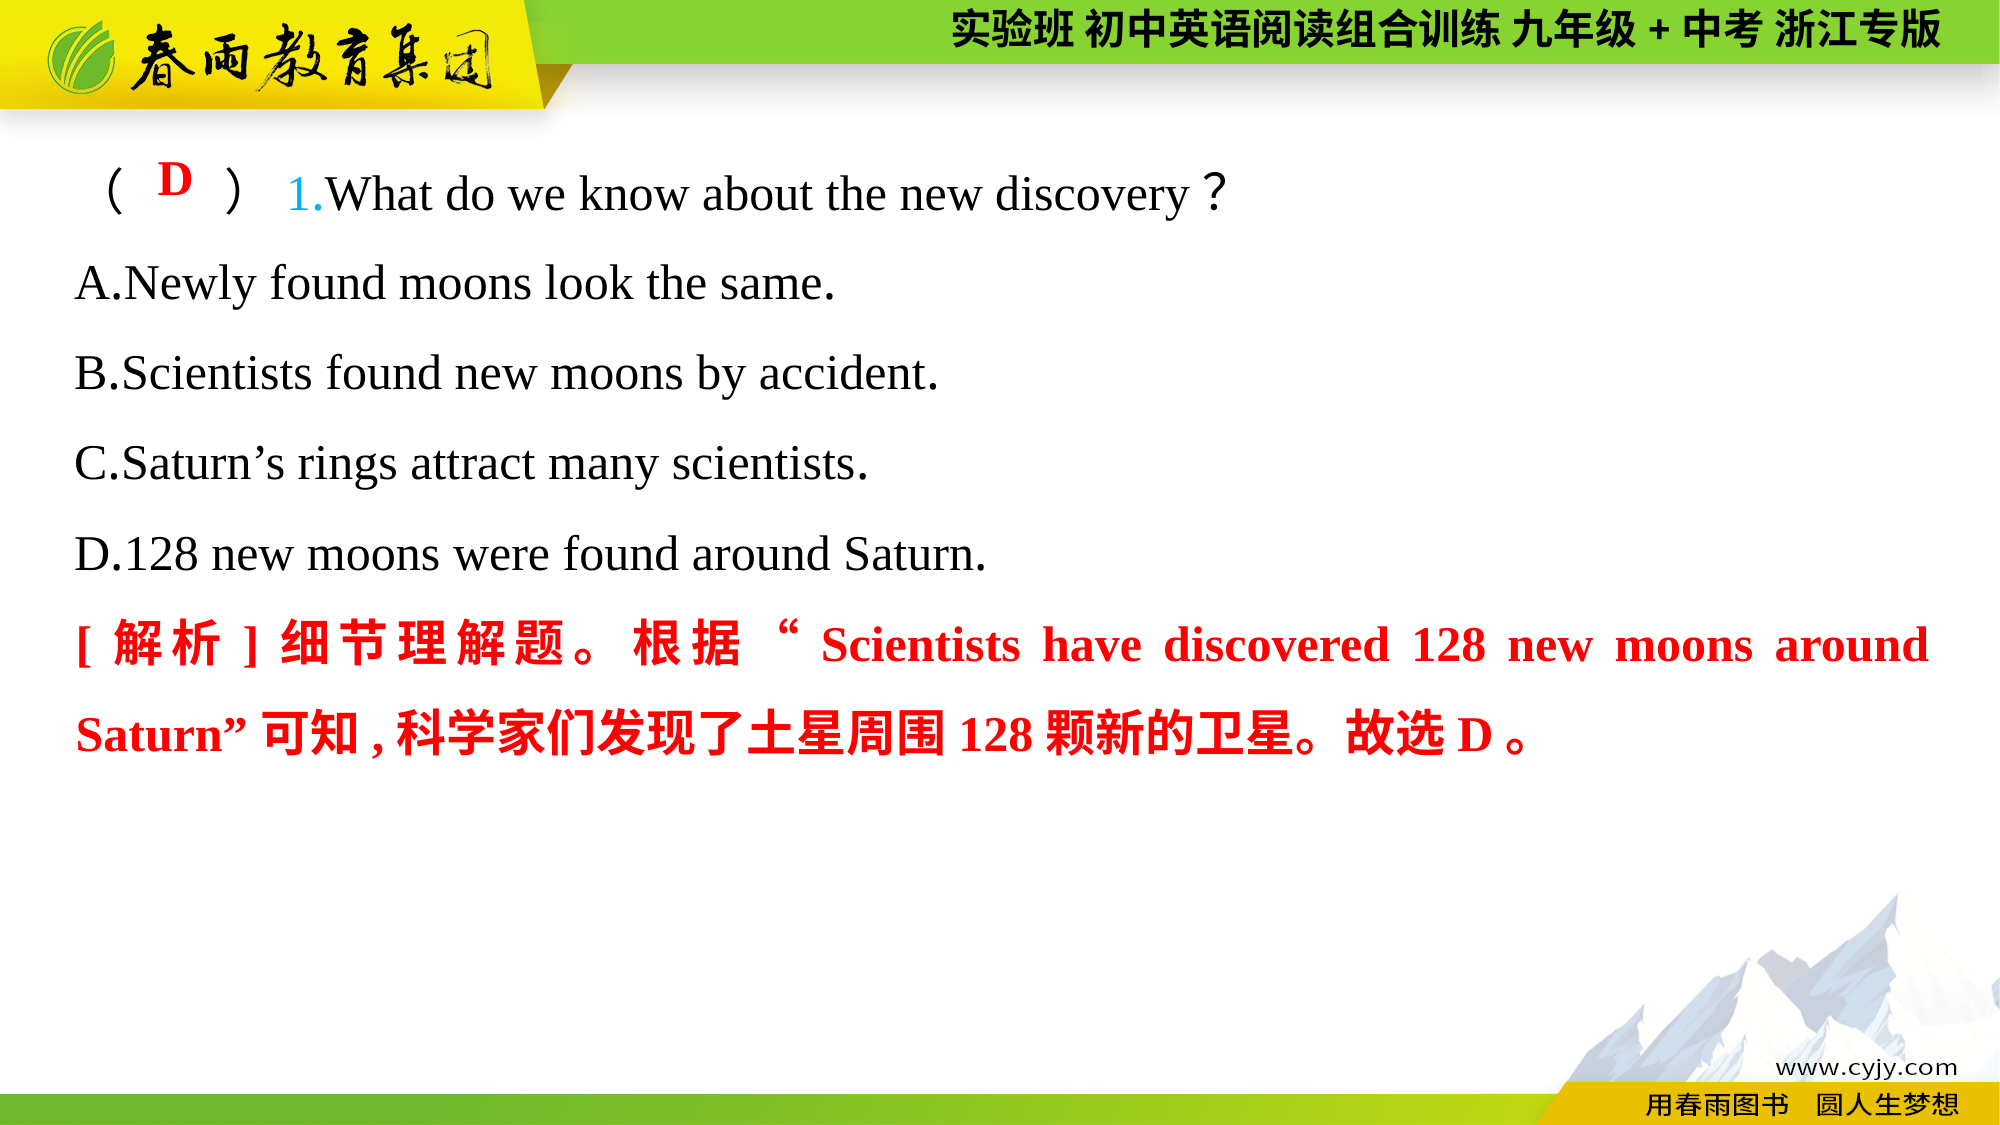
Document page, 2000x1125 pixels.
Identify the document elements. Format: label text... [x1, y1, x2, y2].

text_box D [142, 138, 209, 213]
text_box [解析]细节理解题。根据“Scientists have discovered 128 new moons around Saturn”可知,科学家们发现了土星周围128颗新的卫星。故选D。 [60, 574, 1945, 770]
picture [0, 0, 2000, 1125]
list （ ）1.What do we know about the new discovery？ A.Newly found moons look the same. B.Scientists found new moons by accident. C.Saturn’s rings attract many scientists. D.128 new moons were found around Saturn. [59, 122, 1944, 581]
